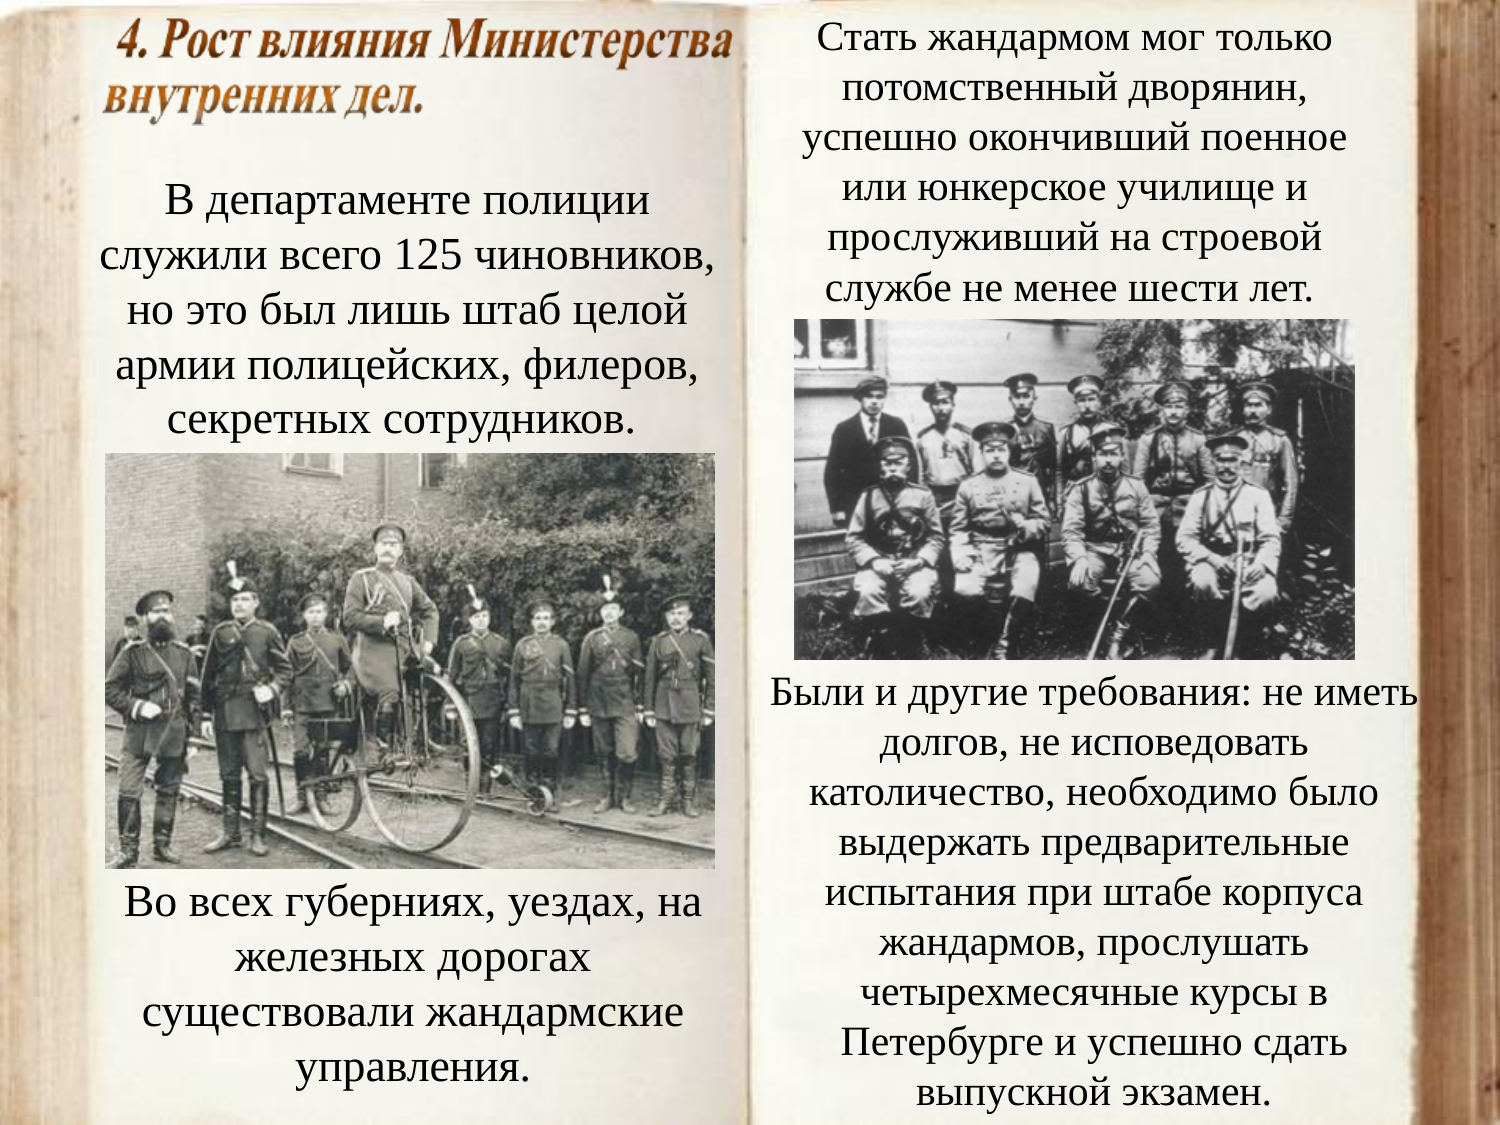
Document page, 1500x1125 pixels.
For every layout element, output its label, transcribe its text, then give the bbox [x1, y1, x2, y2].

text_box В департаменте полиции служили всего 125 чиновников, но это был лишь штаб целой армии полицейских, филеров, секретных сотрудников. [76, 160, 739, 451]
picture [0, 0, 1500, 1125]
text_box Стать жандармом мог только потомственный дворянин, успешно окончивший поенное или юнкерское училище и прослуживший на строевой службе не менее шести лет. [749, 1, 1400, 317]
text_box Во всех губерниях, уездах, на железных дорогах существовали жандармские управления. [88, 863, 739, 1099]
text_box Были и другие требования: не иметь долгов, не исповедовать католичество, необходимо было выдержать предварительные испытания при штабе корпуса жандармов, прослушать четырехмесячные курсы в Петербурге и успешно сдать выпускной экзамен. [741, 656, 1447, 1122]
